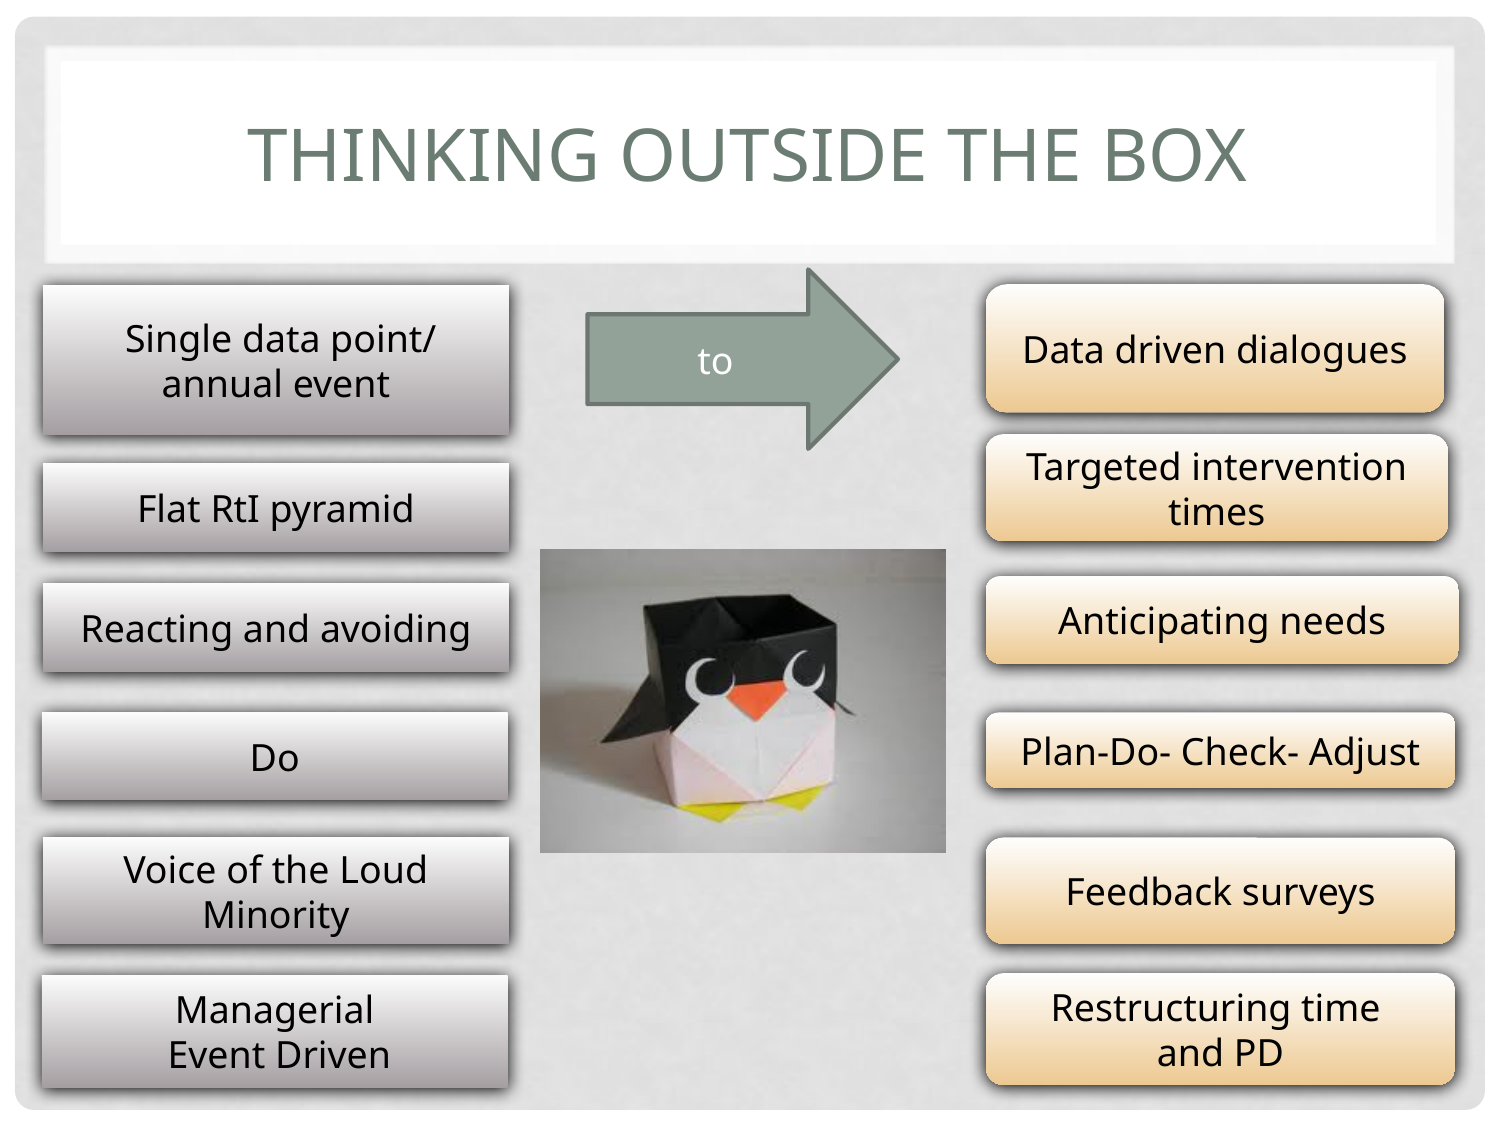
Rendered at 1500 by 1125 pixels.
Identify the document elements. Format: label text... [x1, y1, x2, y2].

text_box Reacting and avoiding [42, 583, 510, 672]
text_box Plan-Do- Check- Adjust [984, 711, 1457, 789]
text_box Data driven dialogues [984, 283, 1446, 414]
text_box Targeted intervention times [984, 433, 1449, 542]
text_box Voice of the Loud Minority [42, 837, 510, 944]
text_box Do [41, 712, 508, 801]
text_box Single data point/ annual event [42, 284, 510, 435]
text_box to [585, 267, 901, 451]
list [540, 549, 946, 854]
text_box Restructuring time and PD [984, 972, 1457, 1086]
title Thinking outside the box [69, 66, 1425, 238]
text_box Anticipating needs [984, 575, 1460, 665]
text_box Managerial Event Driven [41, 975, 508, 1088]
text_box Flat RtI pyramid [42, 463, 510, 552]
text_box Feedback surveys [984, 836, 1457, 945]
